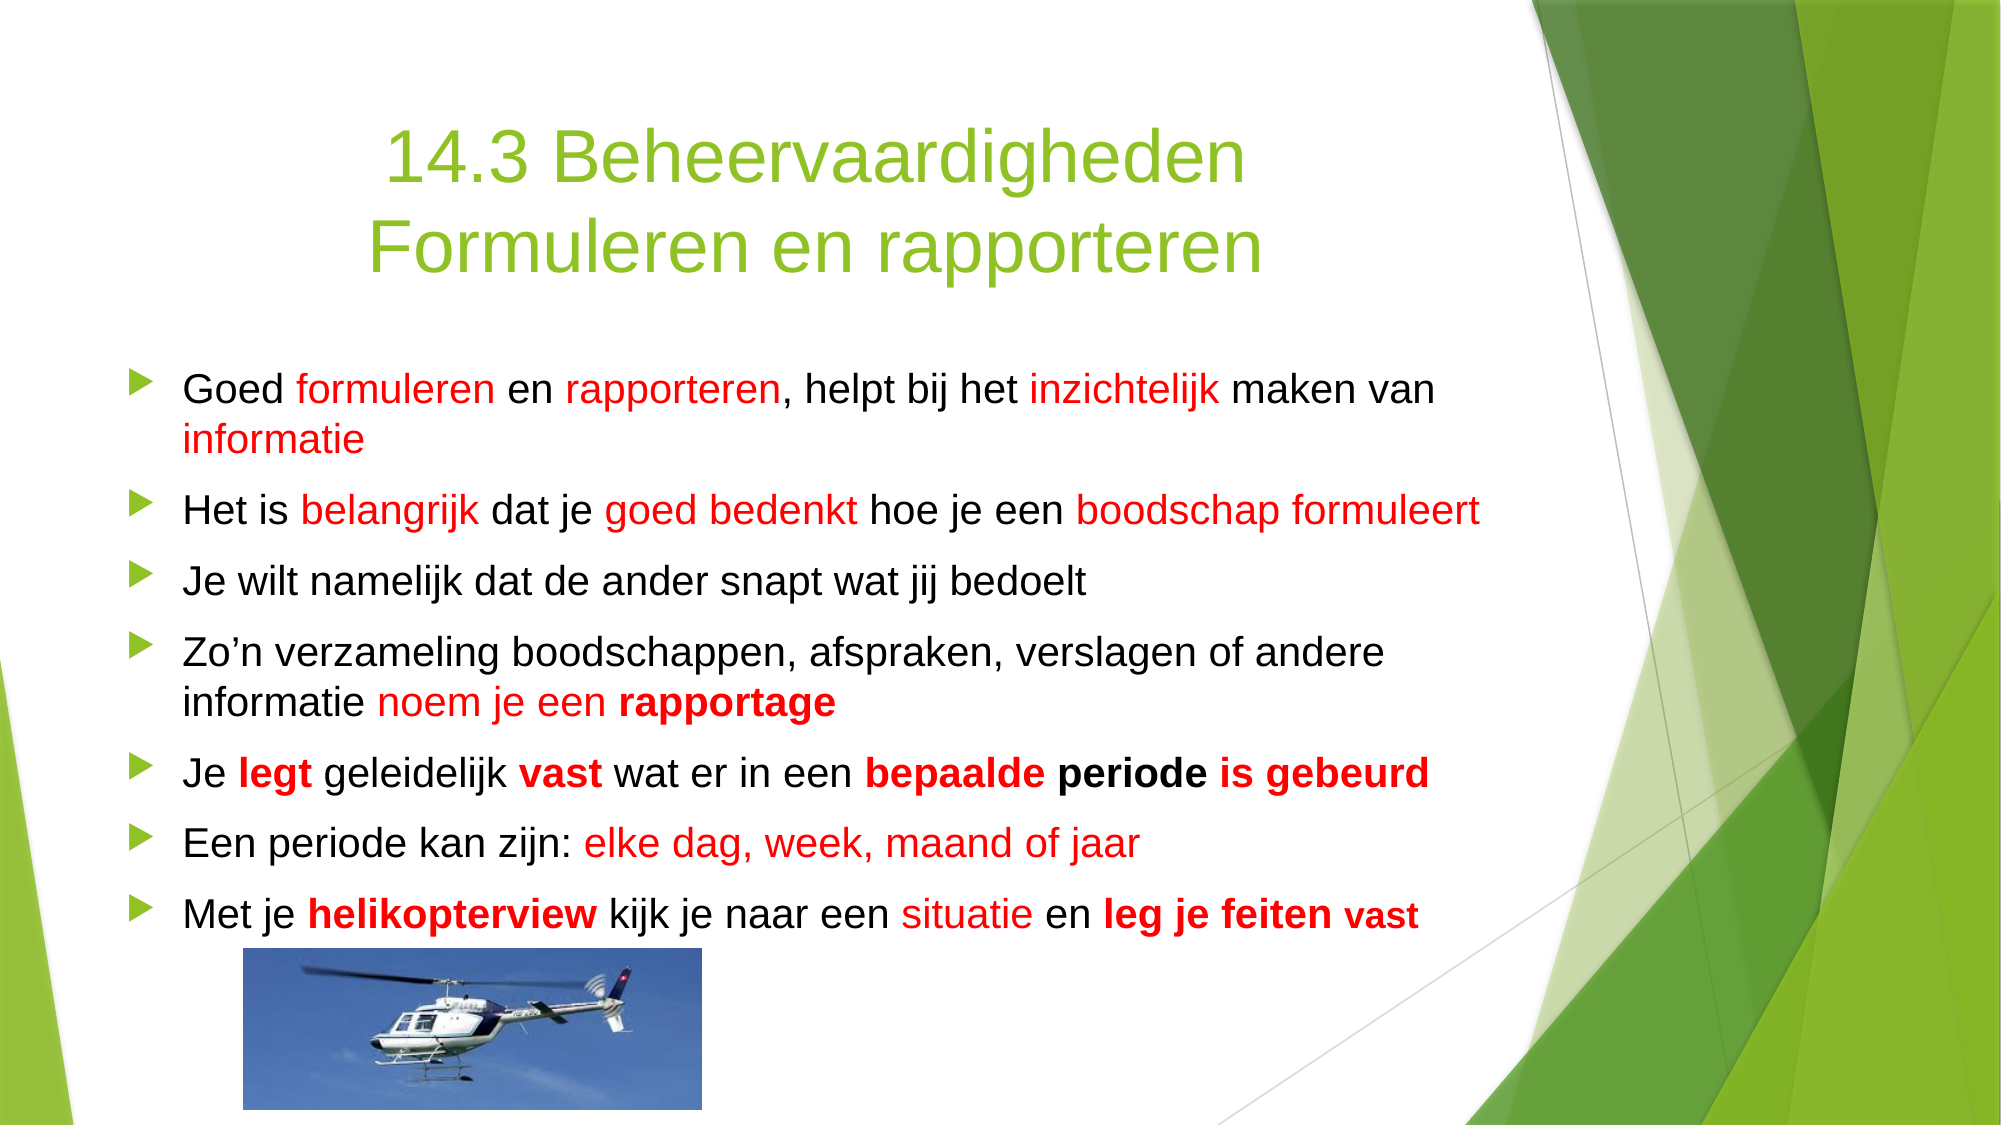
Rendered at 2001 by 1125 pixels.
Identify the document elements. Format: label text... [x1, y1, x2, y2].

picture [242, 947, 702, 1110]
title 14.3 Beheervaardigheden Formuleren en rapporteren [111, 99, 1522, 317]
list Goed formuleren en rapporteren, helpt bij het inzichtelijk maken van informatie Het is belangrijk dat je goed bedenkt hoe je een boodschap formuleert Je wilt namelijk dat de ander snapt wat jij bedoelt Zo’n verzameling boodschappen, afspraken, verslagen of andere informatie noem je een rapportage Je legt geleidelijk vast wat er in een bepaalde periode is gebeurd Een periode kan zijn: elke dag, week, maand of jaar Met je helikopterview kijk je naar een situatie en leg je feiten vast [111, 354, 1522, 992]
